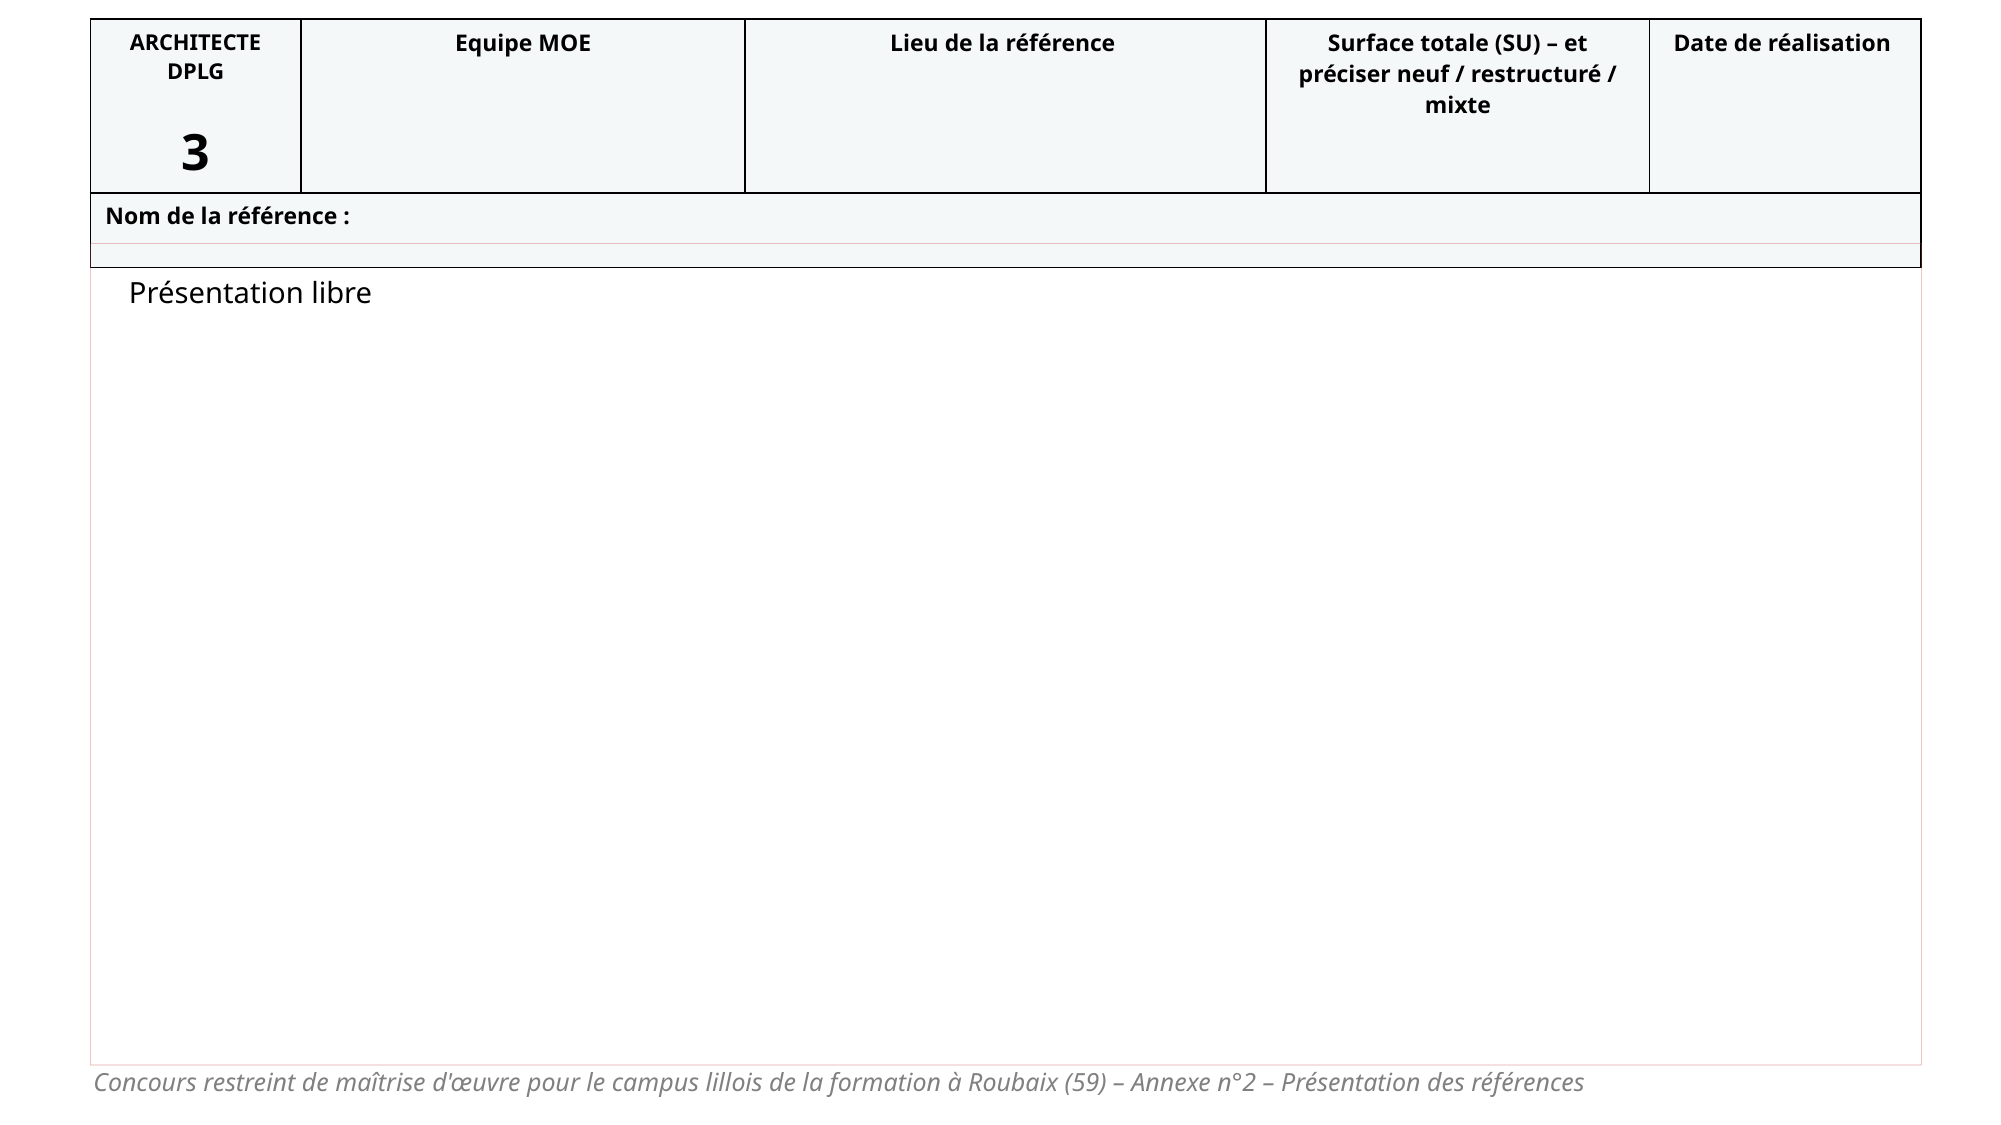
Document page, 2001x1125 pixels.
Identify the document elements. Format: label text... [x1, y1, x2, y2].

text_box [88, 241, 1923, 1067]
table_header Lieu de la référence [746, 20, 1265, 192]
table_header Date de réalisation [1650, 20, 1920, 192]
table_header ARCHITECTE DPLG 3 [91, 20, 300, 192]
text_box Présentation libre [114, 267, 1449, 447]
table_header Surface totale (SU) – et préciser neuf / restructuré / mixte [1267, 20, 1649, 192]
table_header Equipe MOE [302, 20, 744, 192]
table_cell Nom de la référence : [91, 194, 1920, 241]
